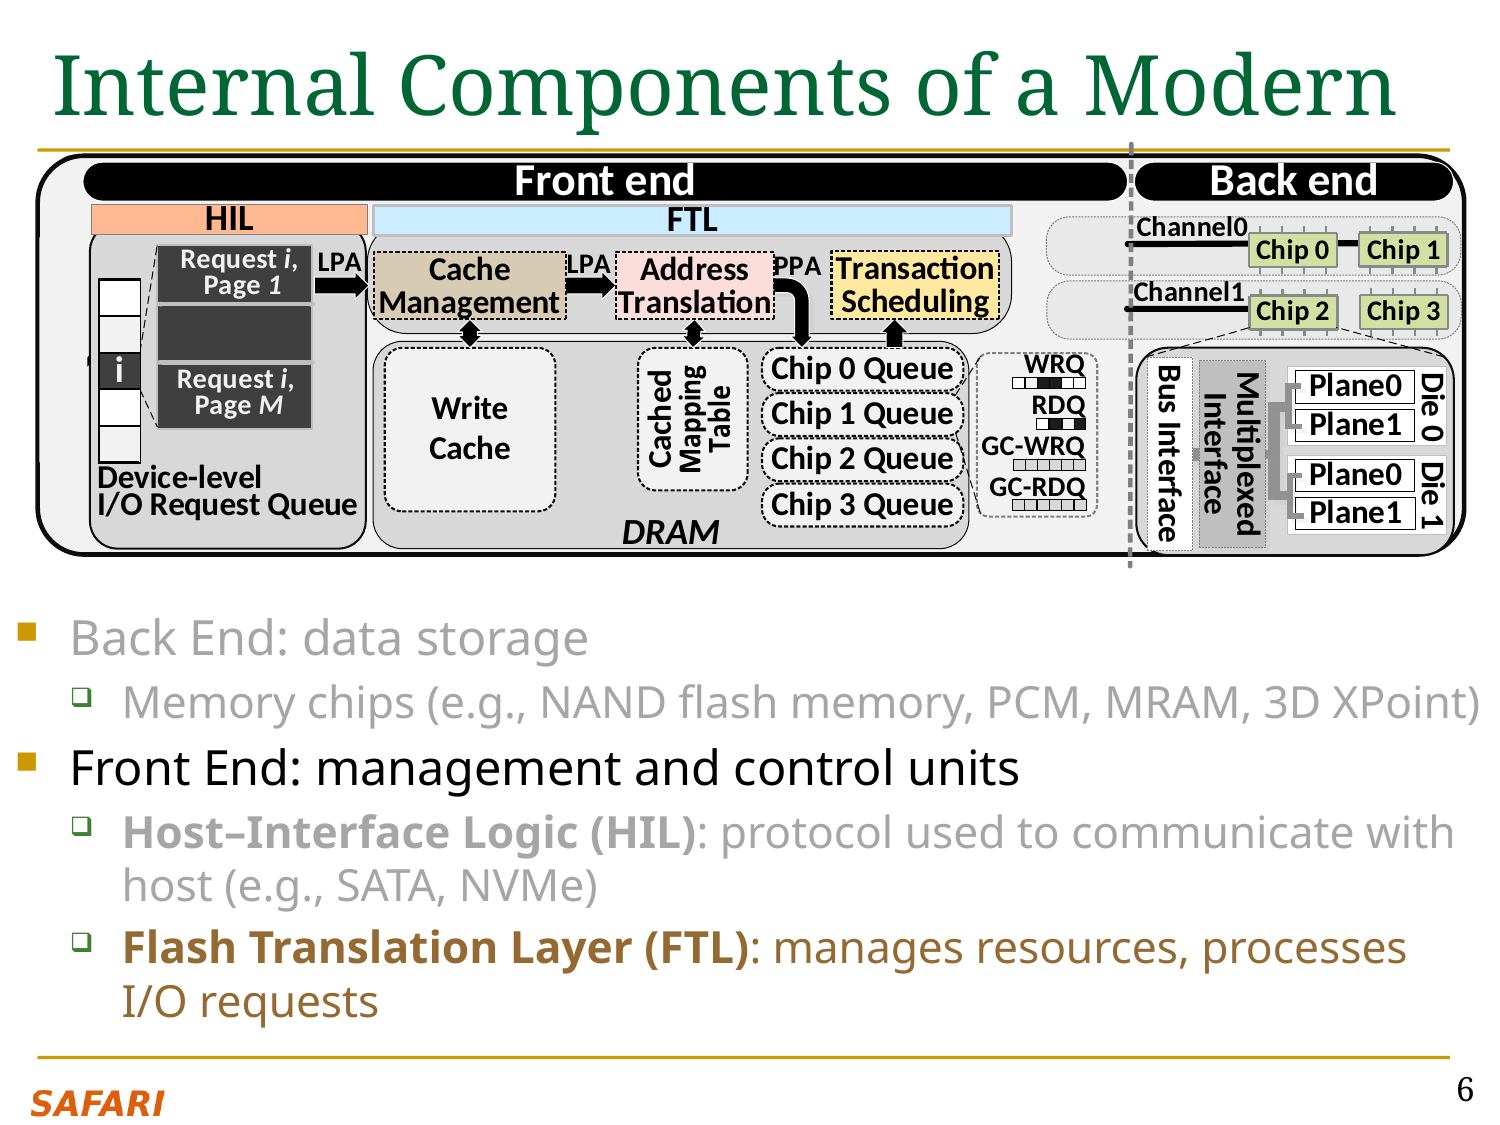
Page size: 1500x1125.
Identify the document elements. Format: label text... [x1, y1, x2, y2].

picture [5, 138, 1467, 574]
slide_number 6 [1139, 1046, 1490, 1121]
list Back End: data storage Memory chips (e.g., NAND flash memory, PCM, MRAM, 3D XPoint) Front End: management and control units Host–Interface Logic (HIL): protocol used to communicate with host (e.g., SATA, NVMe) Flash Translation Layer (FTL): manages resources, processes I/O requests [0, 599, 1500, 1046]
title Internal Components of a Modern SSD [37, 24, 1450, 136]
picture [29, 1083, 169, 1124]
